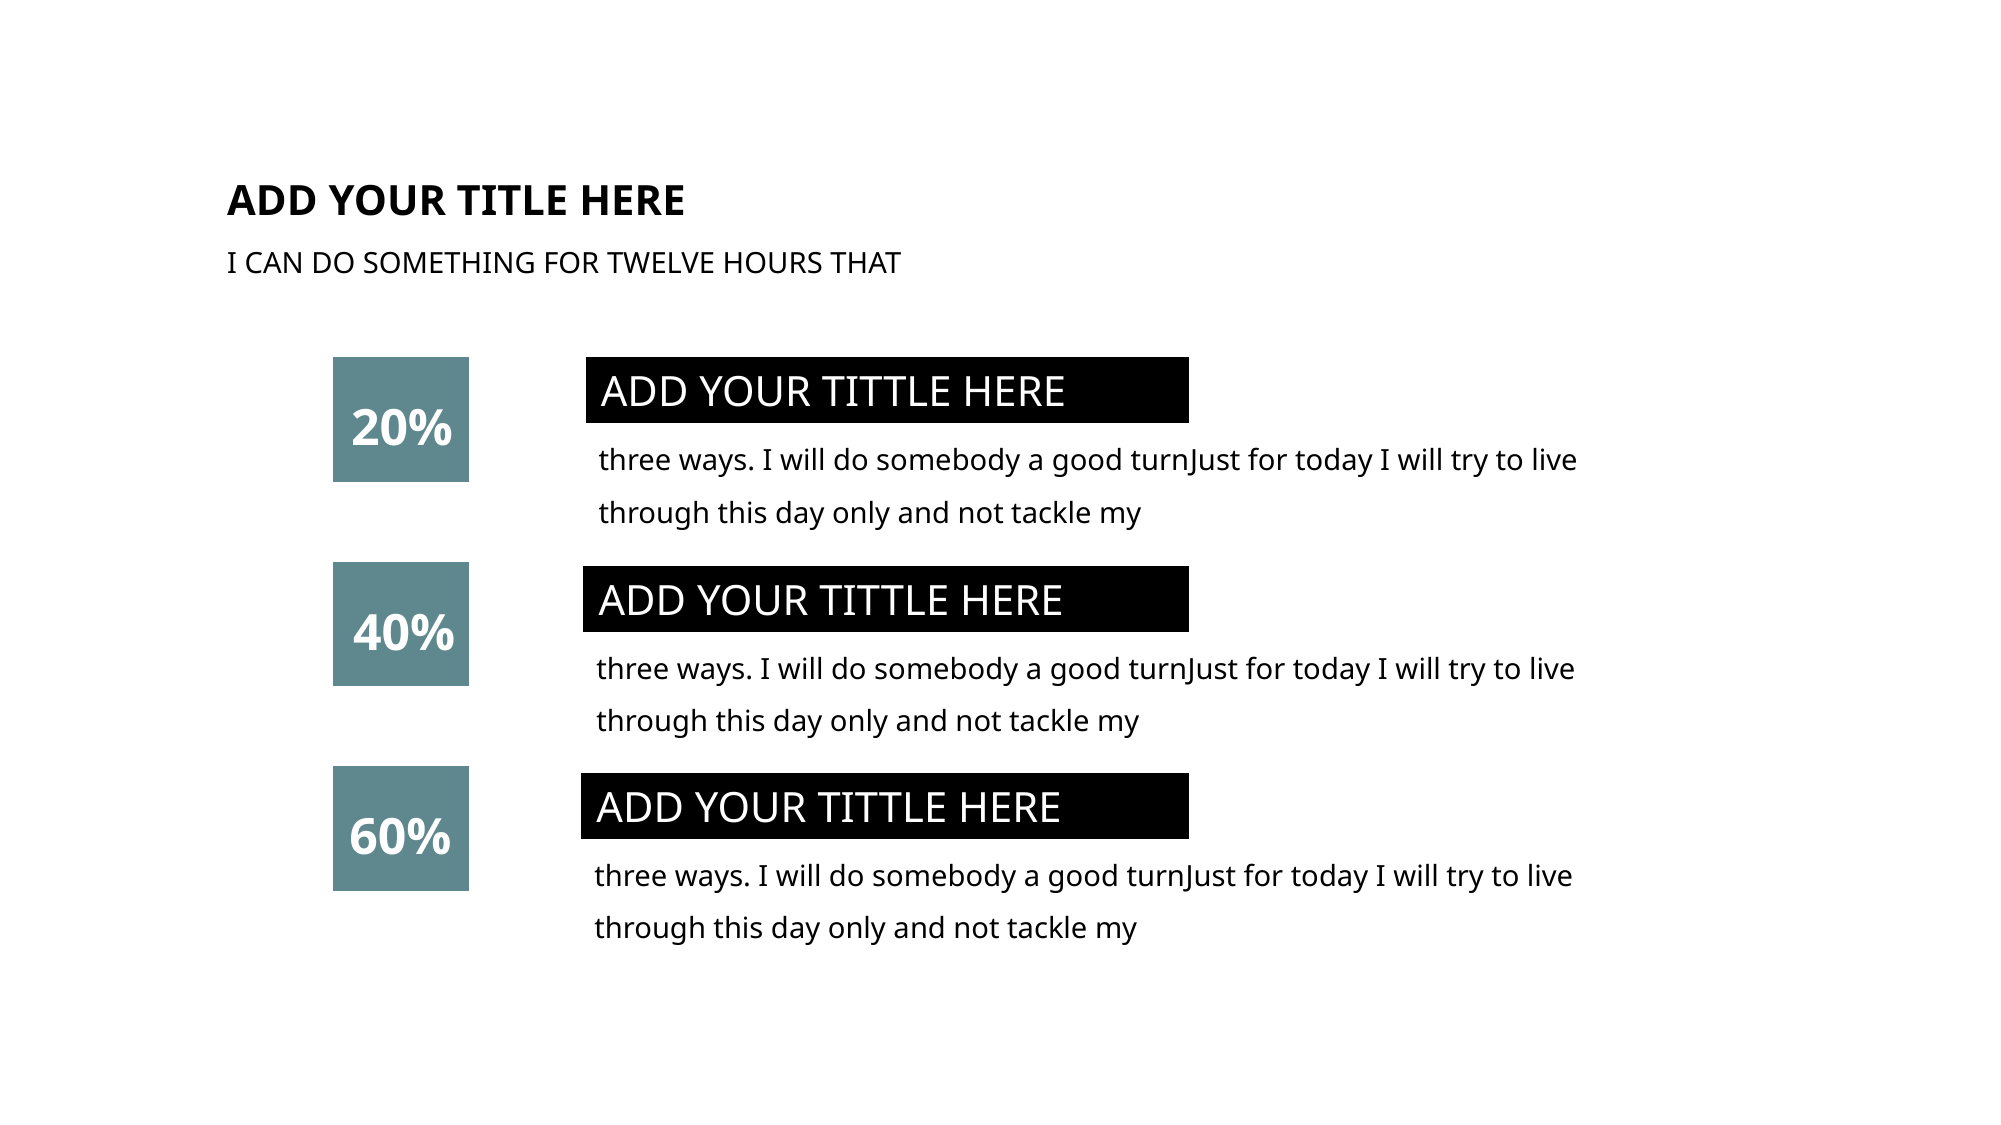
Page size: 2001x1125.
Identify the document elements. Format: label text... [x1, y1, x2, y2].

text_box ADD YOUR TITLE HERE [212, 166, 838, 231]
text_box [323, 767, 1705, 954]
text_box I CAN DO SOMETHING FOR TWELVE HOURS THAT [212, 237, 1189, 288]
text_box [325, 357, 1709, 538]
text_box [327, 562, 1707, 747]
